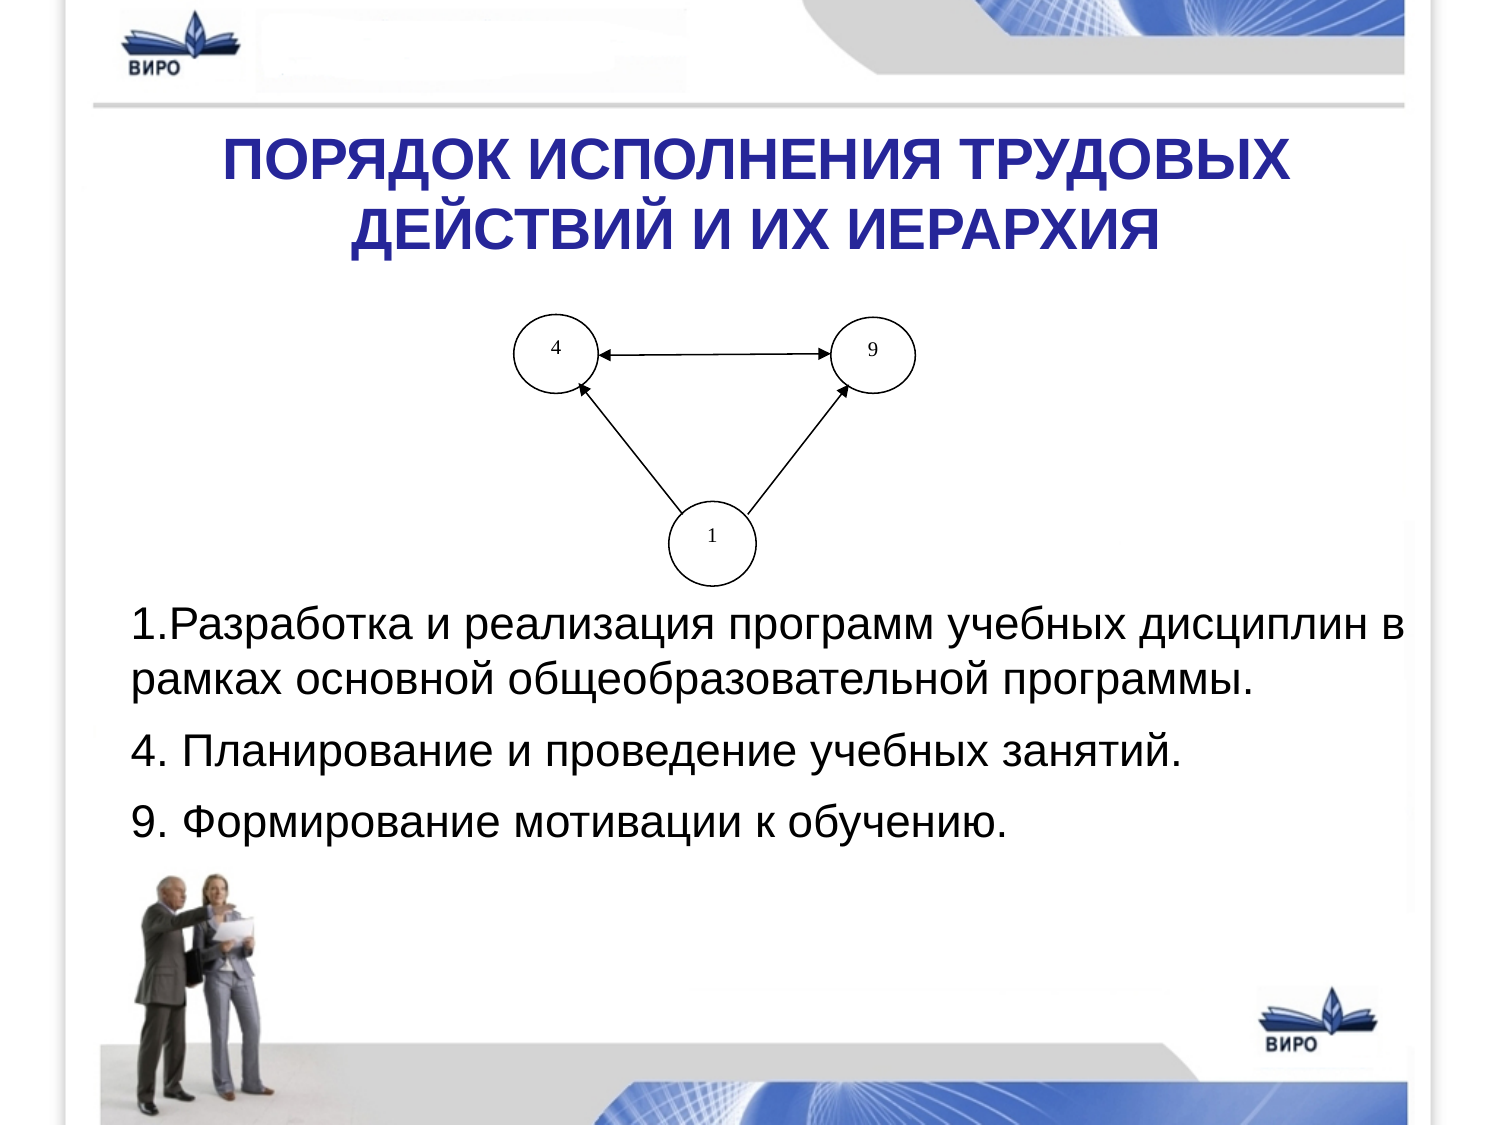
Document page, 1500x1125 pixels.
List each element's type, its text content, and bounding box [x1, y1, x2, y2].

text_box [578, 382, 683, 515]
text_box 1 [668, 501, 757, 587]
picture [0, 81, 1500, 1125]
text_box 9 [830, 317, 916, 394]
text_box [0, 5, 1496, 81]
text_box [598, 347, 831, 362]
text_box 4 [513, 314, 599, 394]
list 1.Разработка и реализация программ учебных дисциплин в рамках основной общеобразовательной программы. 4. Планирование и проведение учебных занятий. 9. Формирование мотивации к обучению. [115, 586, 1487, 970]
text_box [747, 384, 850, 515]
title Порядок исполнения трудовых действий и их иерархия [118, 113, 1396, 256]
picture [0, 0, 1500, 80]
